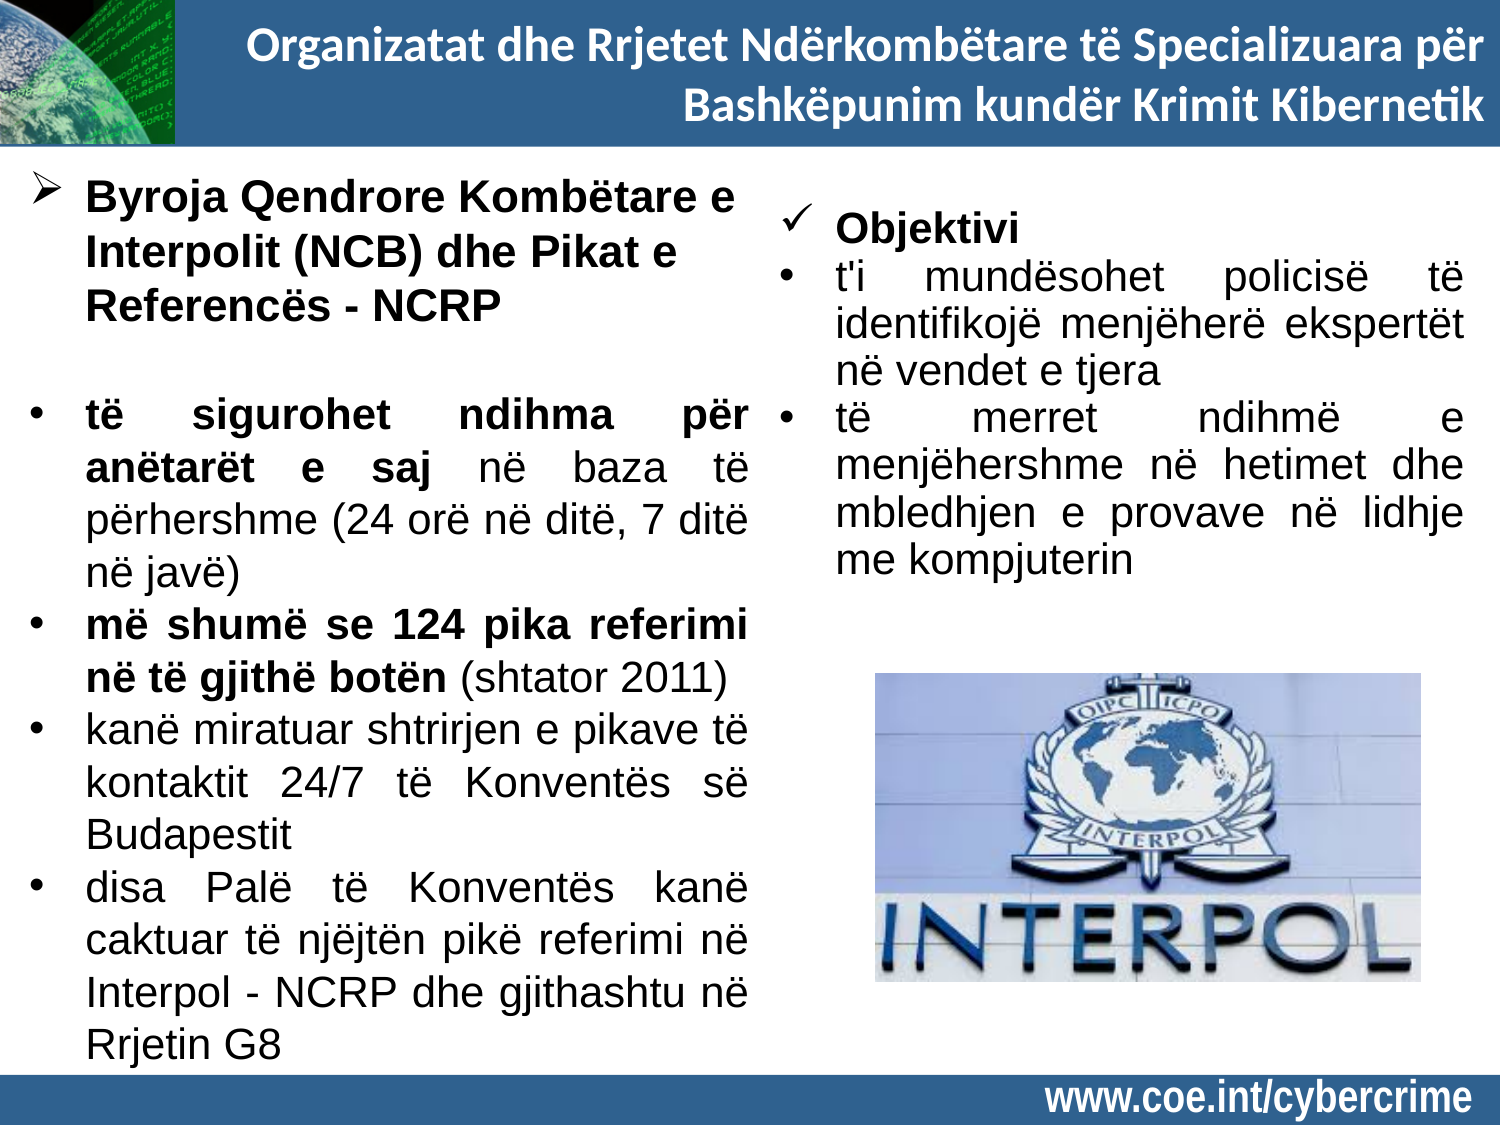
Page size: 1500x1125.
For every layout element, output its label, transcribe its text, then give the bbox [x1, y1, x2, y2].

text_box Objektivi t'i mundësohet policisë të identifikojë menjëherë ekspertët në vendet e tjera të merret ndihmë e menjëhershme në hetimet dhe mbledhjen e provave në lidhje me kompjuterin [764, 198, 1480, 592]
text_box Organizatat dhe Rrjetet Ndërkombëtare të Specializuara për Bashkëpunim kundër Krimit Kibernetik [177, 0, 1500, 149]
picture [0, 0, 175, 144]
picture [875, 673, 1422, 982]
text_box www.coe.int/cybercrime [1030, 1059, 1500, 1125]
text_box Byroja Qendrore Kombëtare e Interpolit (NCB) dhe Pikat e Referencës - NCRP të sigurohet ndihma për anëtarët e saj në baza të përhershme (24 orë në ditë, 7 ditë në javë) më shumë se 124 pika referimi në të gjithë botën (shtator 2011) kanë miratuar shtrirjen e pikave të kontaktit 24/7 të Konventës së Budapestit disa Palë të Konventës kanë caktuar të njëjtën pikë referimi në Interpol - NCRP dhe gjithashtu në Rrjetin G8 [14, 158, 765, 1076]
text_box [0, 1073, 1030, 1125]
